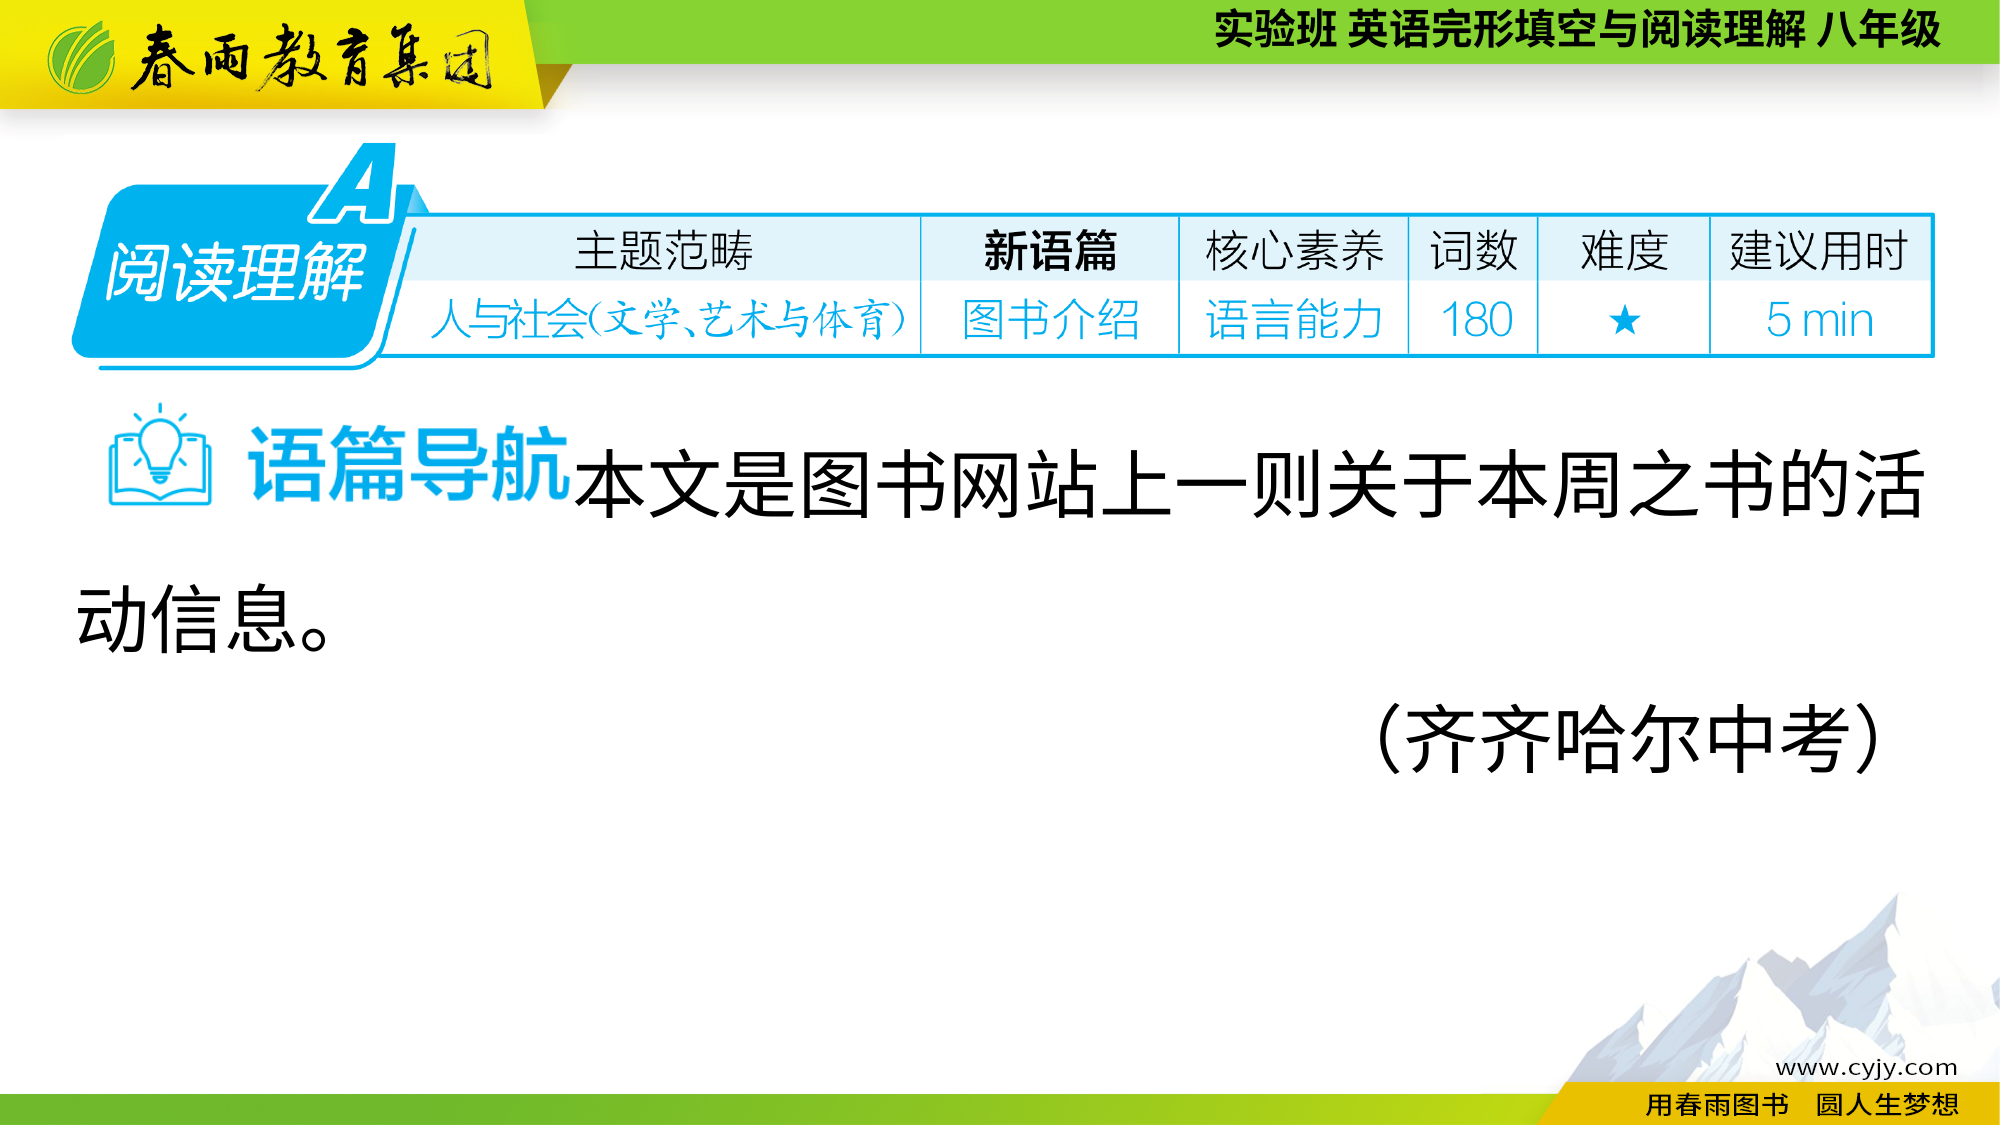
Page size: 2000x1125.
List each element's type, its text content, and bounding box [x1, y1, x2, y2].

text_box 本文是图书网站上一则关于本周之书的活动信息。 [59, 385, 1944, 671]
list （齐齐哈尔中考） [59, 671, 1944, 775]
picture [0, 0, 2000, 1125]
